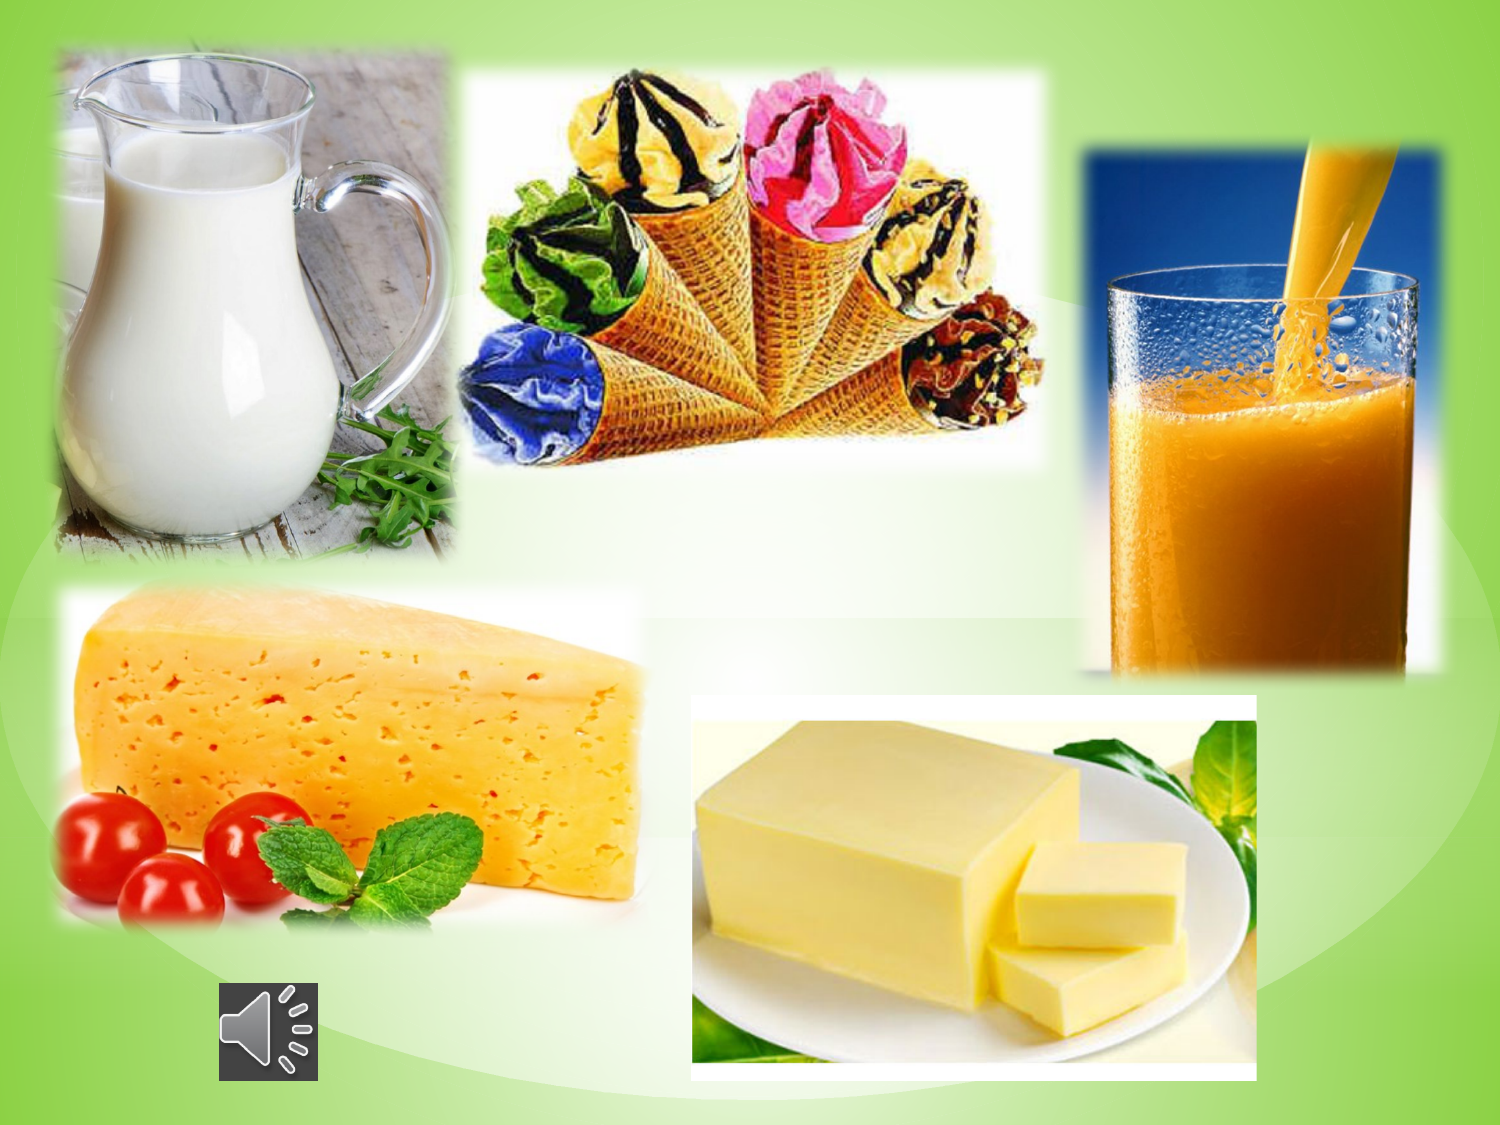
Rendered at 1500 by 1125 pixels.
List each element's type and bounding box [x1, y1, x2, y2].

picture [218, 981, 319, 1083]
picture [1065, 131, 1459, 691]
picture [41, 30, 1064, 939]
picture [690, 694, 1257, 1082]
